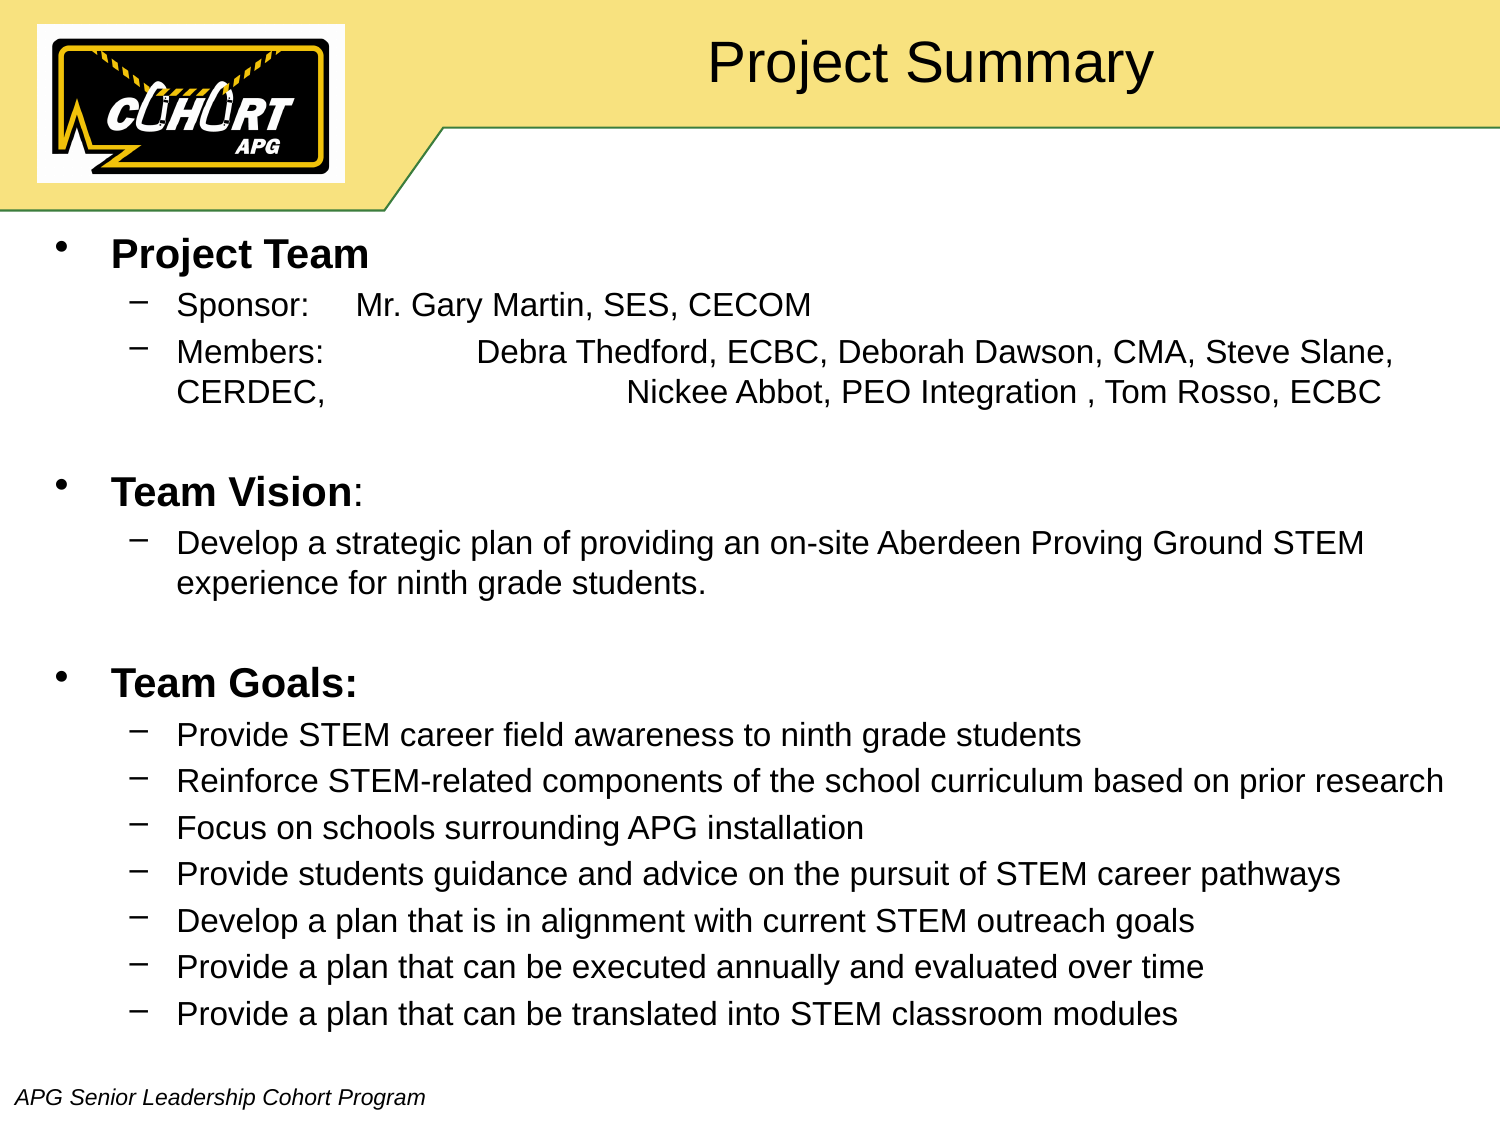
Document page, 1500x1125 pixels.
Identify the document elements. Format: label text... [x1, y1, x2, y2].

picture [37, 24, 345, 183]
title Project Summary [387, 12, 1476, 106]
list Project Team Sponsor: Mr. Gary Martin, SES, CECOM Members: Debra Thedford, ECBC, Deborah Dawson, CMA, Steve Slane, CERDEC, Nickee Abbot, PEO Integration , Tom Rosso, ECBC Team Vision: Develop a strategic plan of providing an on-site Aberdeen Proving Ground STEM experience for ninth grade students. Team Goals: Provide STEM career field awareness to ninth grade students Reinforce STEM-related components of the school curriculum based on prior research Focus on schools surrounding APG installation Provide students guidance and advice on the pursuit of STEM career pathways Develop a plan that is in alignment with current STEM outreach goals Provide a plan that can be executed annually and evaluated over time Provide a plan that can be translated into STEM classroom modules [39, 218, 1476, 1005]
